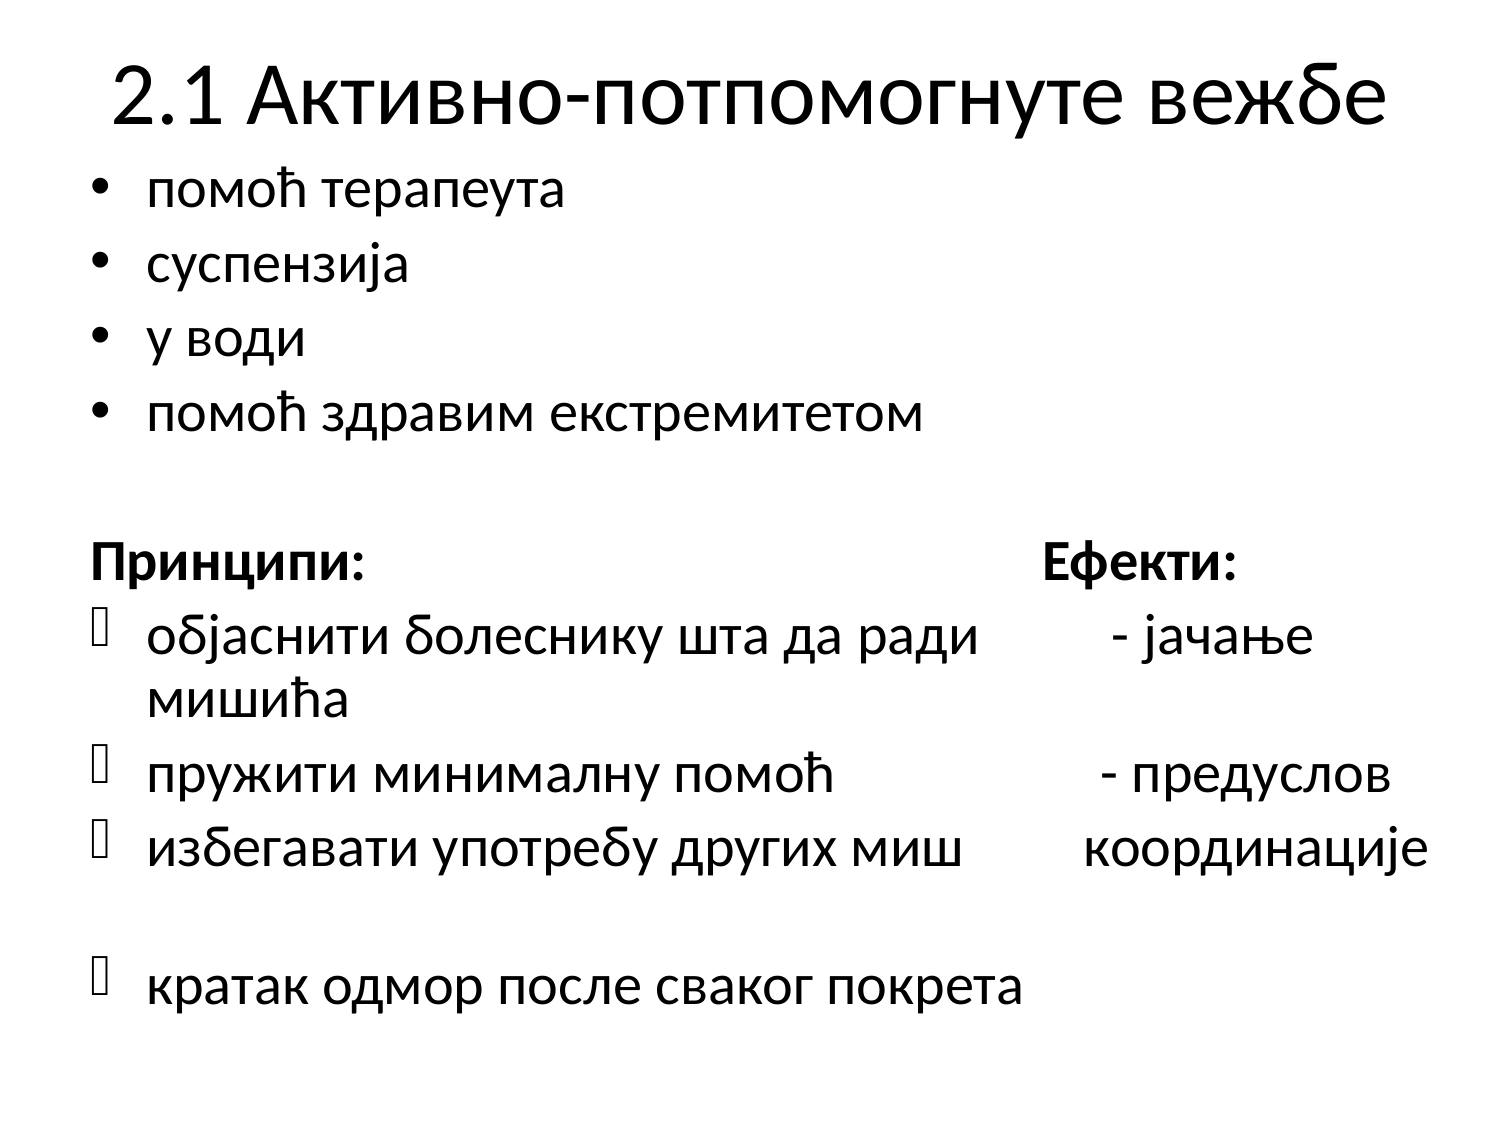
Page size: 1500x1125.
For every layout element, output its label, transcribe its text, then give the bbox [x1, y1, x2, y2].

title 2.1 Активно-потпомогнуте вежбе [75, 26, 1425, 149]
list помоћ терапеута суспензија у води помоћ здравим екстремитетом Принципи: Ефекти: објаснити болеснику шта да ради - јачање мишића пружити минималну помоћ - предуслов избегавати употребу других миш координације кратак одмор после сваког покрета [75, 149, 1477, 1075]
